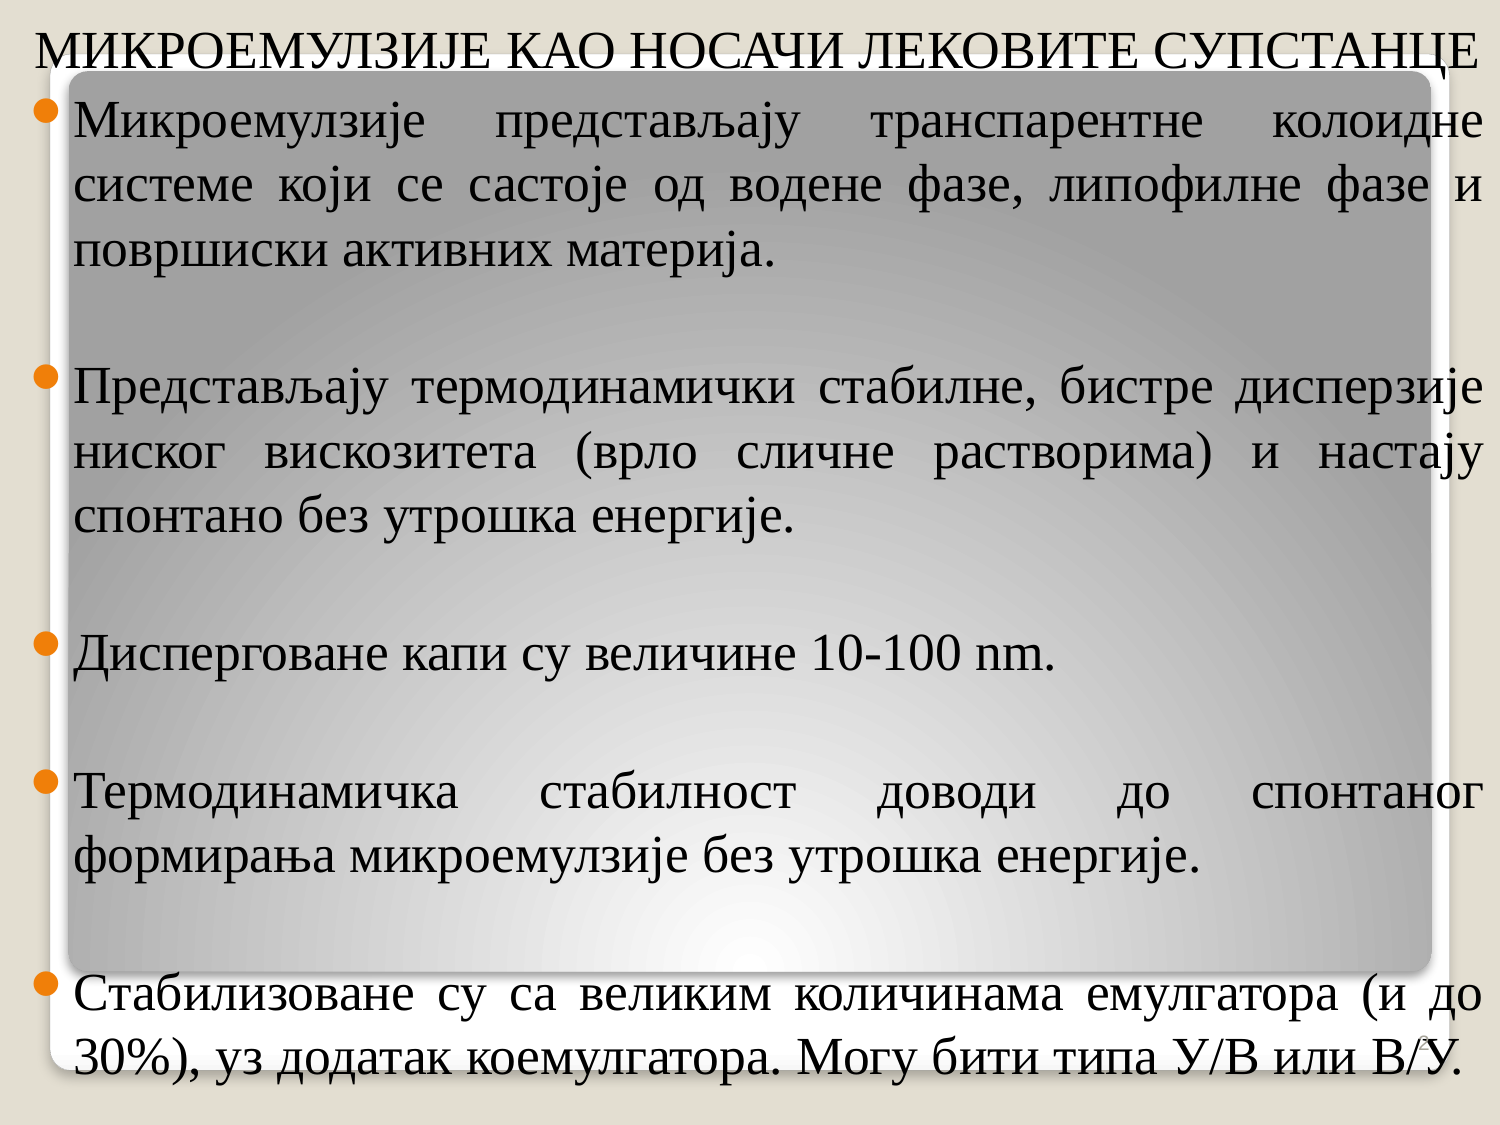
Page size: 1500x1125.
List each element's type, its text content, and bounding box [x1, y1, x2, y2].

slide_number 2 [1369, 1002, 1445, 1063]
list МИКРОЕМУЛЗИЈЕ КАО НОСАЧИ ЛЕКОВИТЕ СУПСТАНЦЕ Микроемулзије представљају транспарентне колоидне системе који се састоје од водене фазе, липофилне фазе и површиски активних материја. Представљају термодинамички стабилне, бистре дисперзије ниског вискозитета (врло сличне растворима) и настају спонтано без утрошка енергије. Дисперговане капи су величине 10-100 nm. Термодинамичка стабилност доводи до спонтаног формирања микроемулзије без утрошка енергије. Стабилизоване су са великим количинама емулгатора (и до 30%), уз додатак коемулгатора. Могу бити типа У/В или В/У. [0, 0, 1500, 1125]
